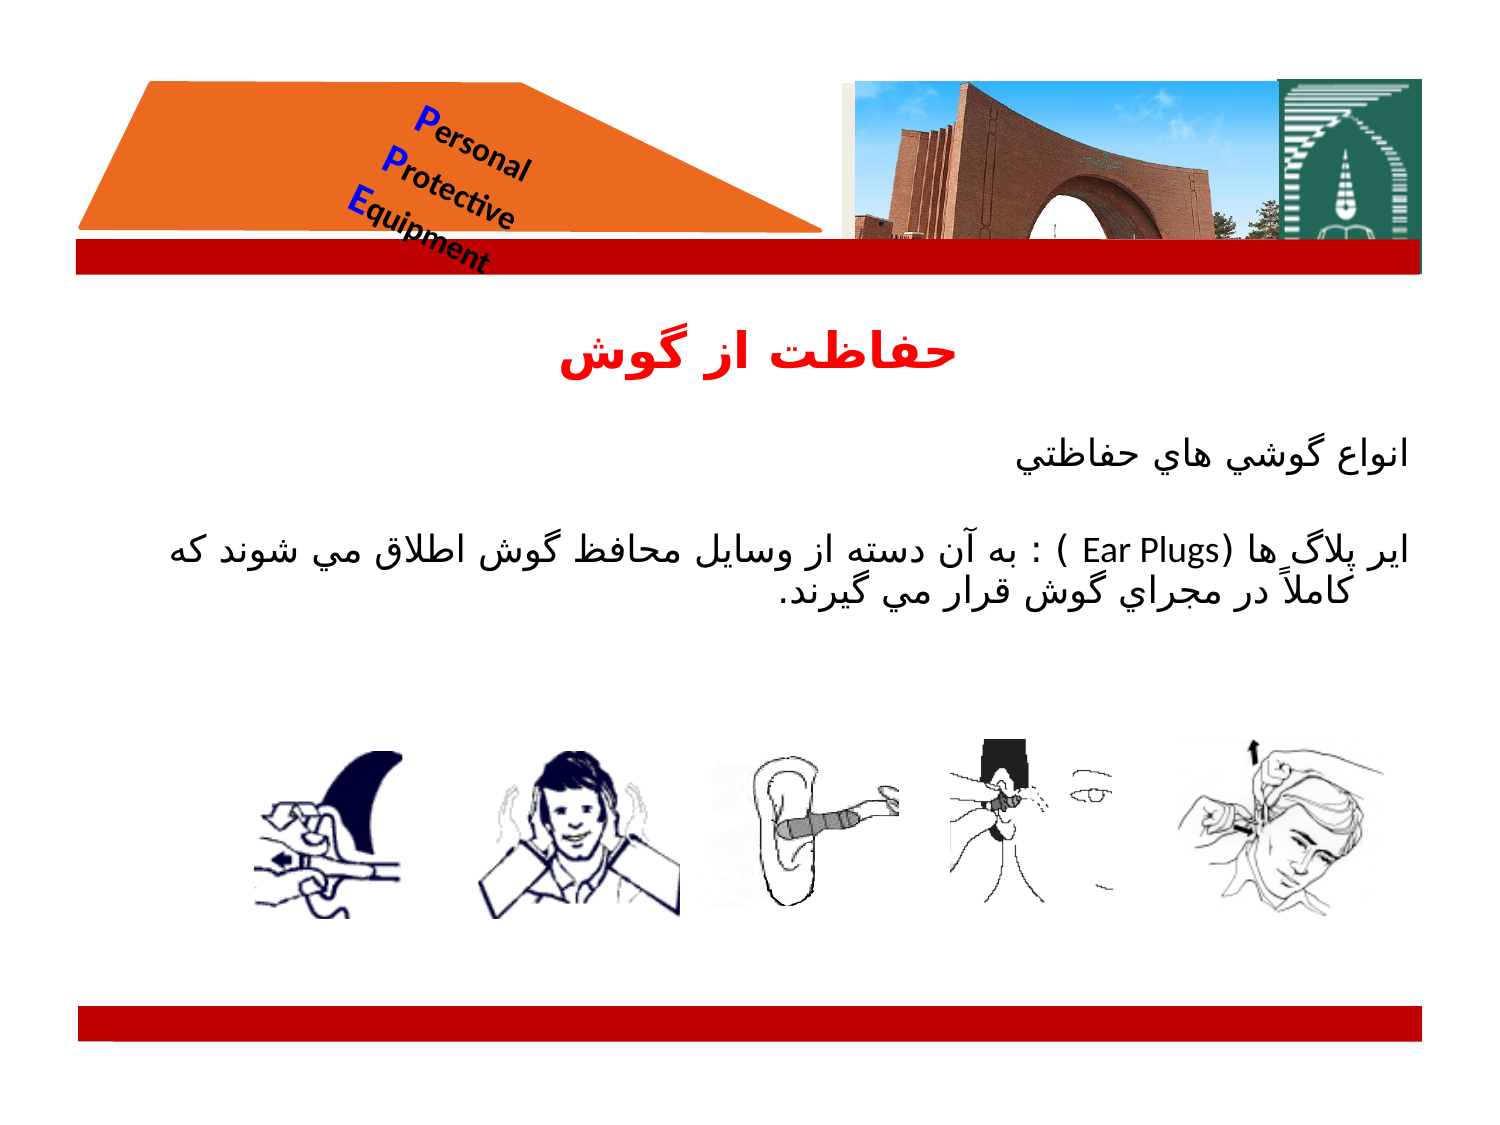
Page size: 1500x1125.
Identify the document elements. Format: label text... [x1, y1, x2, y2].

picture [253, 751, 403, 919]
picture [950, 739, 1126, 907]
picture [478, 751, 681, 919]
list حفاظت از گوش انواع گوشي هاي حفاظتي اير پلاگ ها (Ear Plugs ) : به آن دسته از وسايل محافظ گوش اطلاق مي شوند كه كاملاً در مجراي گوش قرار مي گيرند. [75, 262, 1425, 1005]
picture [855, 79, 1422, 262]
picture [1174, 739, 1385, 916]
picture [690, 751, 899, 907]
